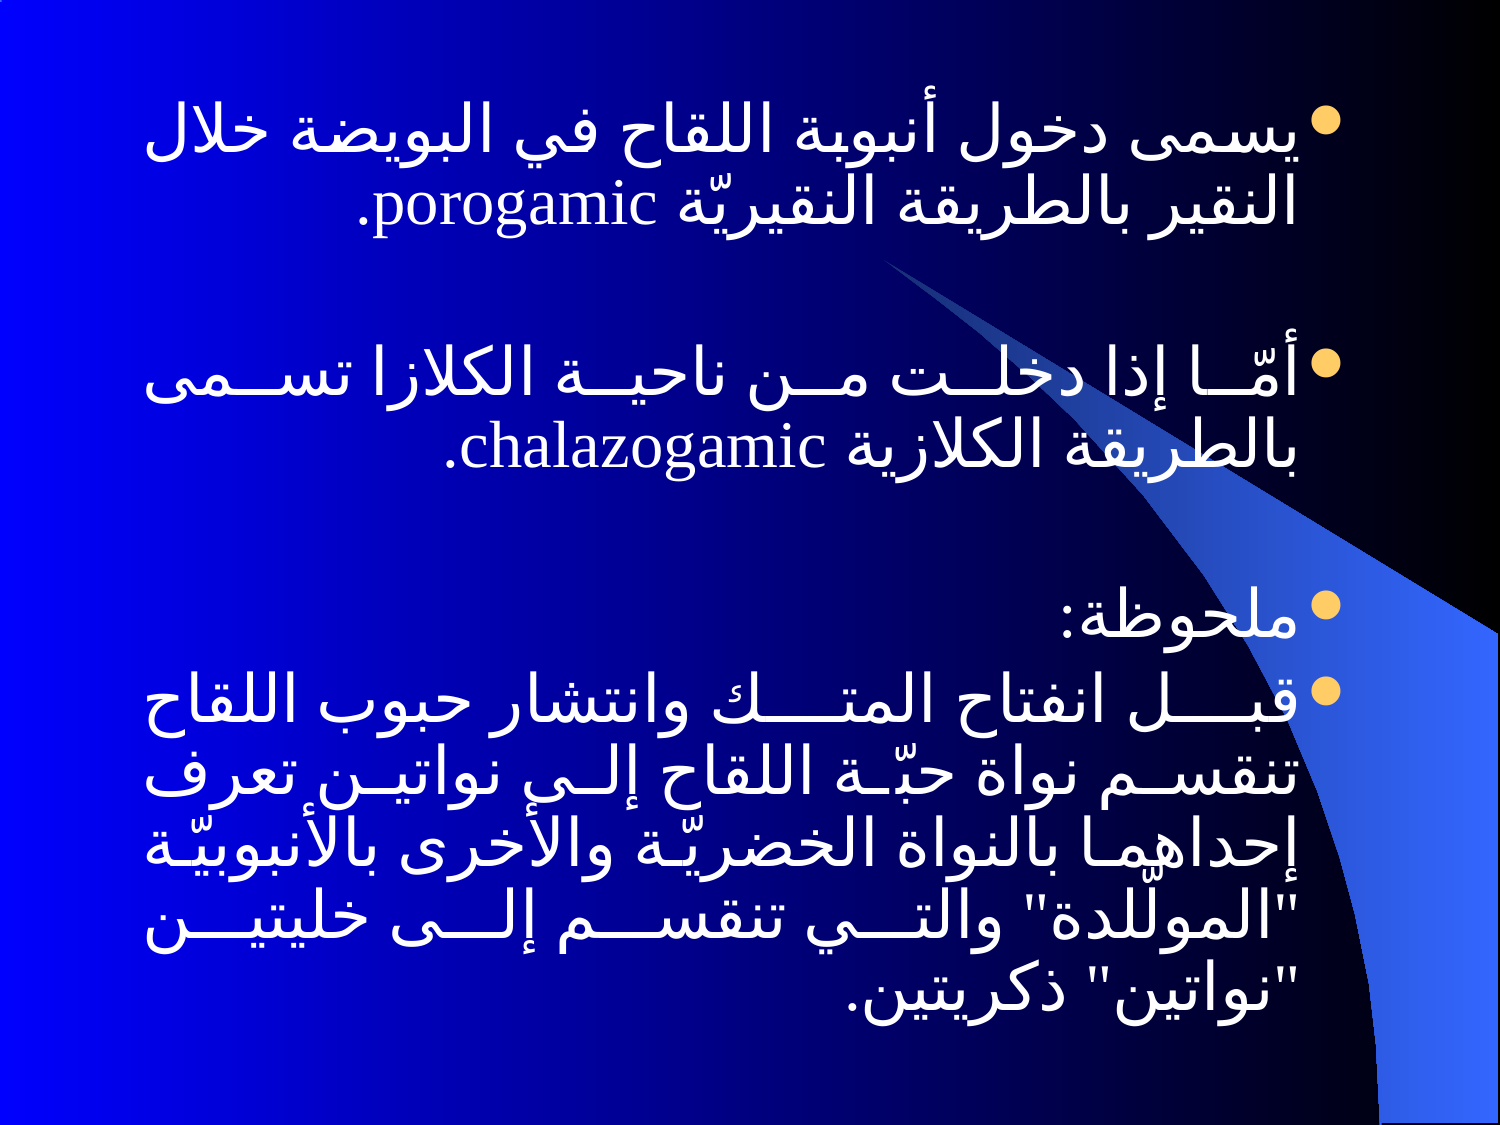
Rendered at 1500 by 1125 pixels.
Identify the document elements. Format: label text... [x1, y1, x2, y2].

list يسمى دخول أنبوبة اللقاح في البويضة خلال النقير بالطريقة النقيريّة porogamic. أمّا إذا دخلت من ناحية الكلازا تسمى بالطريقة الكلازية chalazogamic. ملحوظة: قبل انفتاح المتك وانتشار حبوب اللقاح تنقسم نواة حبّة اللقاح إلى نواتين تعرف إحداهما بالنواة الخضريّة والأخرى بالأنبوبيّة "المولّلدة" والتي تنقسم إلى خليتين "نواتين" ذكريتين. [112, 87, 1388, 976]
